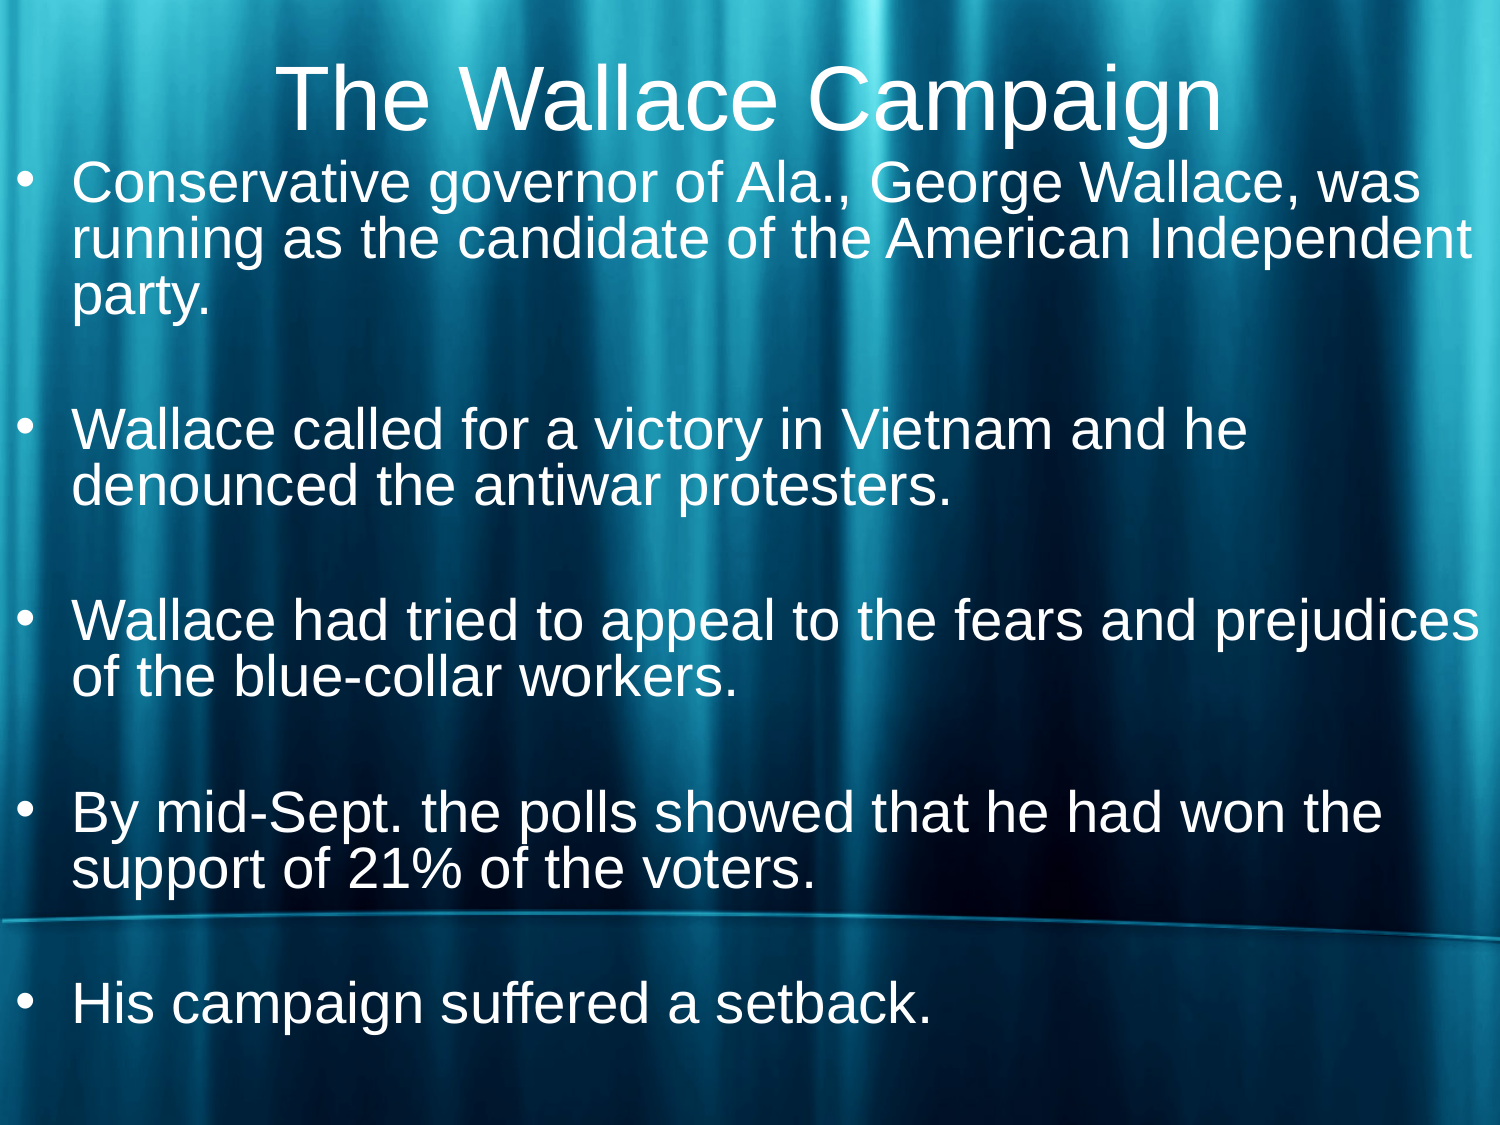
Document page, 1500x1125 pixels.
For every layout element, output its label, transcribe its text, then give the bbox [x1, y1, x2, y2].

list Conservative governor of Ala., George Wallace, was running as the candidate of the American Independent party. Wallace called for a victory in Vietnam and he denounced the antiwar protesters. Wallace had tried to appeal to the fears and prejudices of the blue-collar workers. By mid-Sept. the polls showed that he had won the support of 21% of the voters. His campaign suffered a setback. [0, 149, 1500, 1125]
title The Wallace Campaign [0, 0, 1500, 149]
